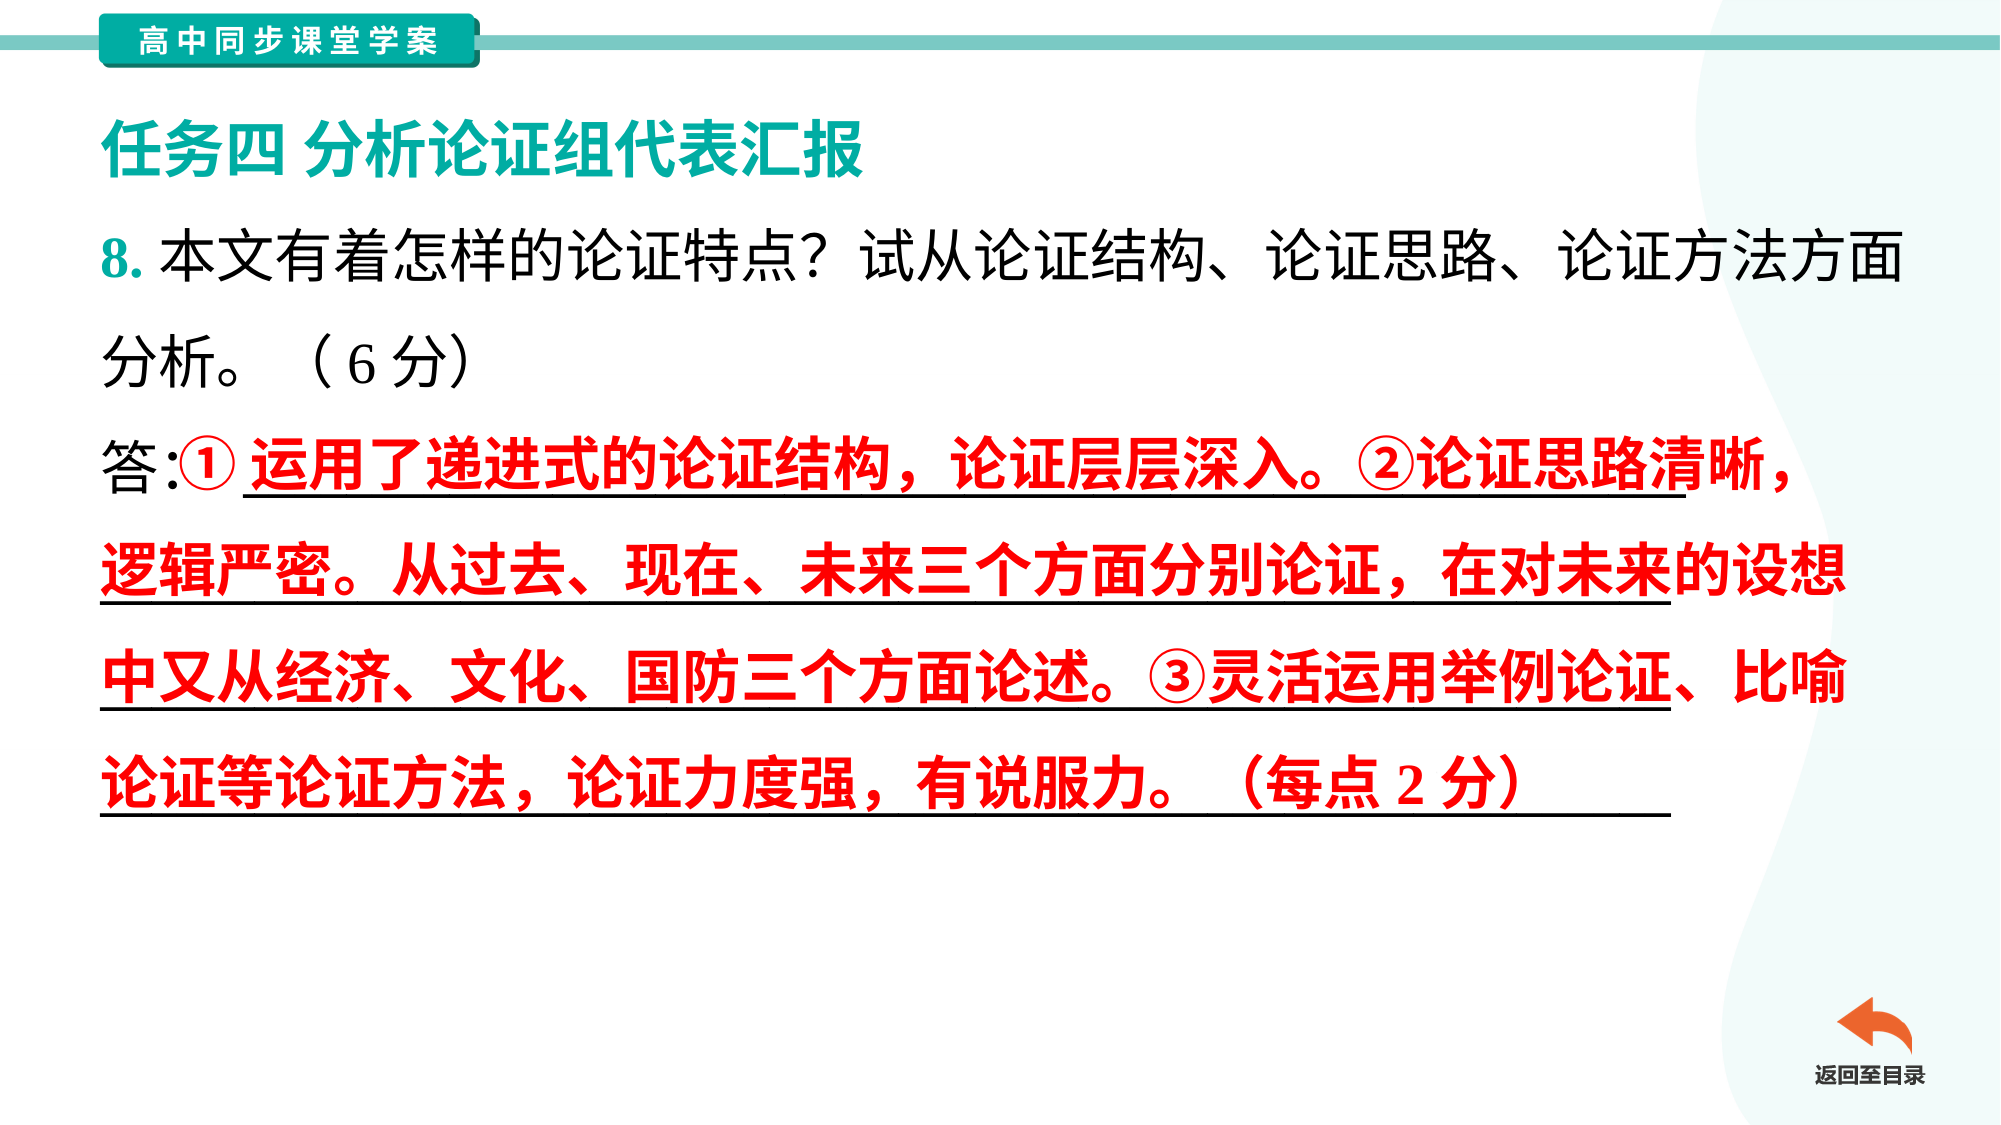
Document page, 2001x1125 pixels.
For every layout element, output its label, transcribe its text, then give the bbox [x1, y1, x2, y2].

text_box 8.本文有着怎样的论证特点？试从论证结构、论证思路、论证方法方面 分析。（6分） 答： ________________________________________________________ _____________________________________________________________ _____________________________________________________________ _____________________________________________________________ [100, 816, 1899, 821]
text_box 任务四 分析论证组代表汇报 [100, 76, 1899, 183]
picture [0, 0, 2000, 1125]
text_box ①运用了递进式的论证结构，论证层层深入。②论证思路清晰， 逻辑严密。从过去、现在、未来三个方面分别论证，在对未来的设想 中又从经济、文化、国防三个方面论述。③灵活运用举例论证、比喻 论证等论证方法，论证力度强，有说服力。（每点2分） [100, 390, 1899, 816]
text_box 8.本文有着怎样的论证特点？试从论证结构、论证思路、论证方法方面 分析。（6分） 答： ________________________________________________________ _____________________________________________________________ _____________________________________________________________ _____________________________________________________________ [100, 183, 1899, 390]
